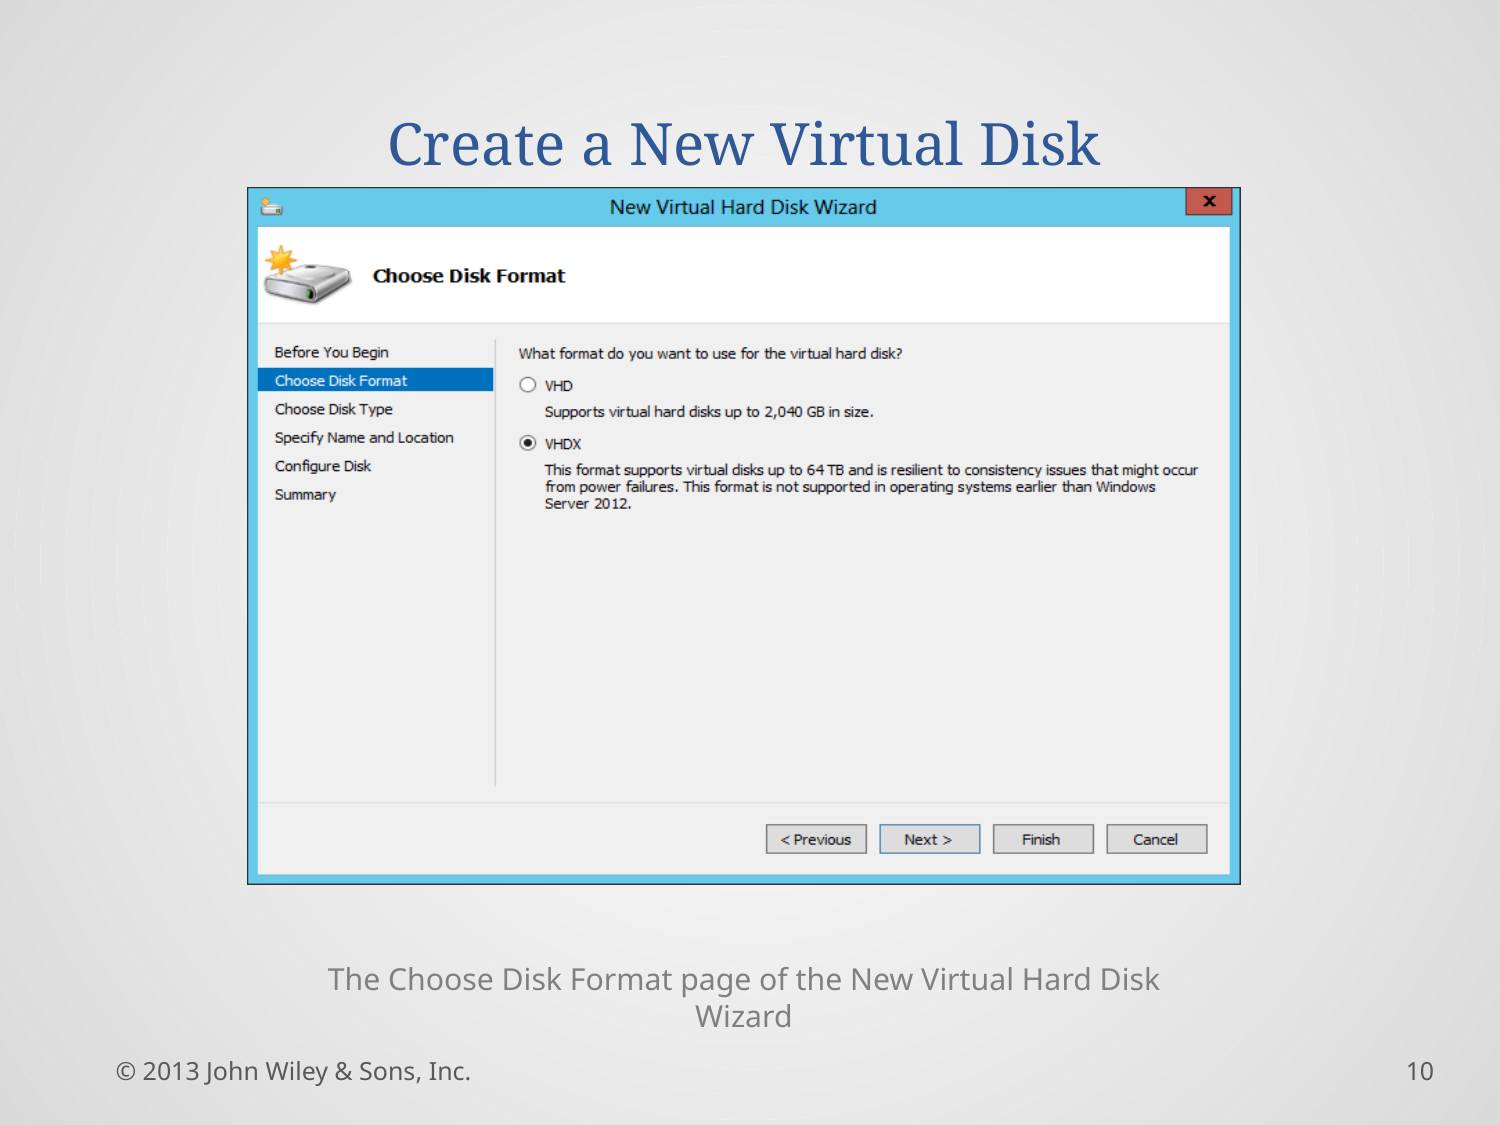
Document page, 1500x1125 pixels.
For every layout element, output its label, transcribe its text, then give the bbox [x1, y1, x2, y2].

list The Choose Disk Format page of the New Virtual Hard Disk Wizard [275, 953, 1213, 1041]
title Create a New Virtual Disk [275, 37, 1213, 185]
footer © 2013 John Wiley & Sons, Inc. [108, 1042, 576, 1103]
slide_number 10 [1401, 1042, 1494, 1103]
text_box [247, 187, 1241, 933]
